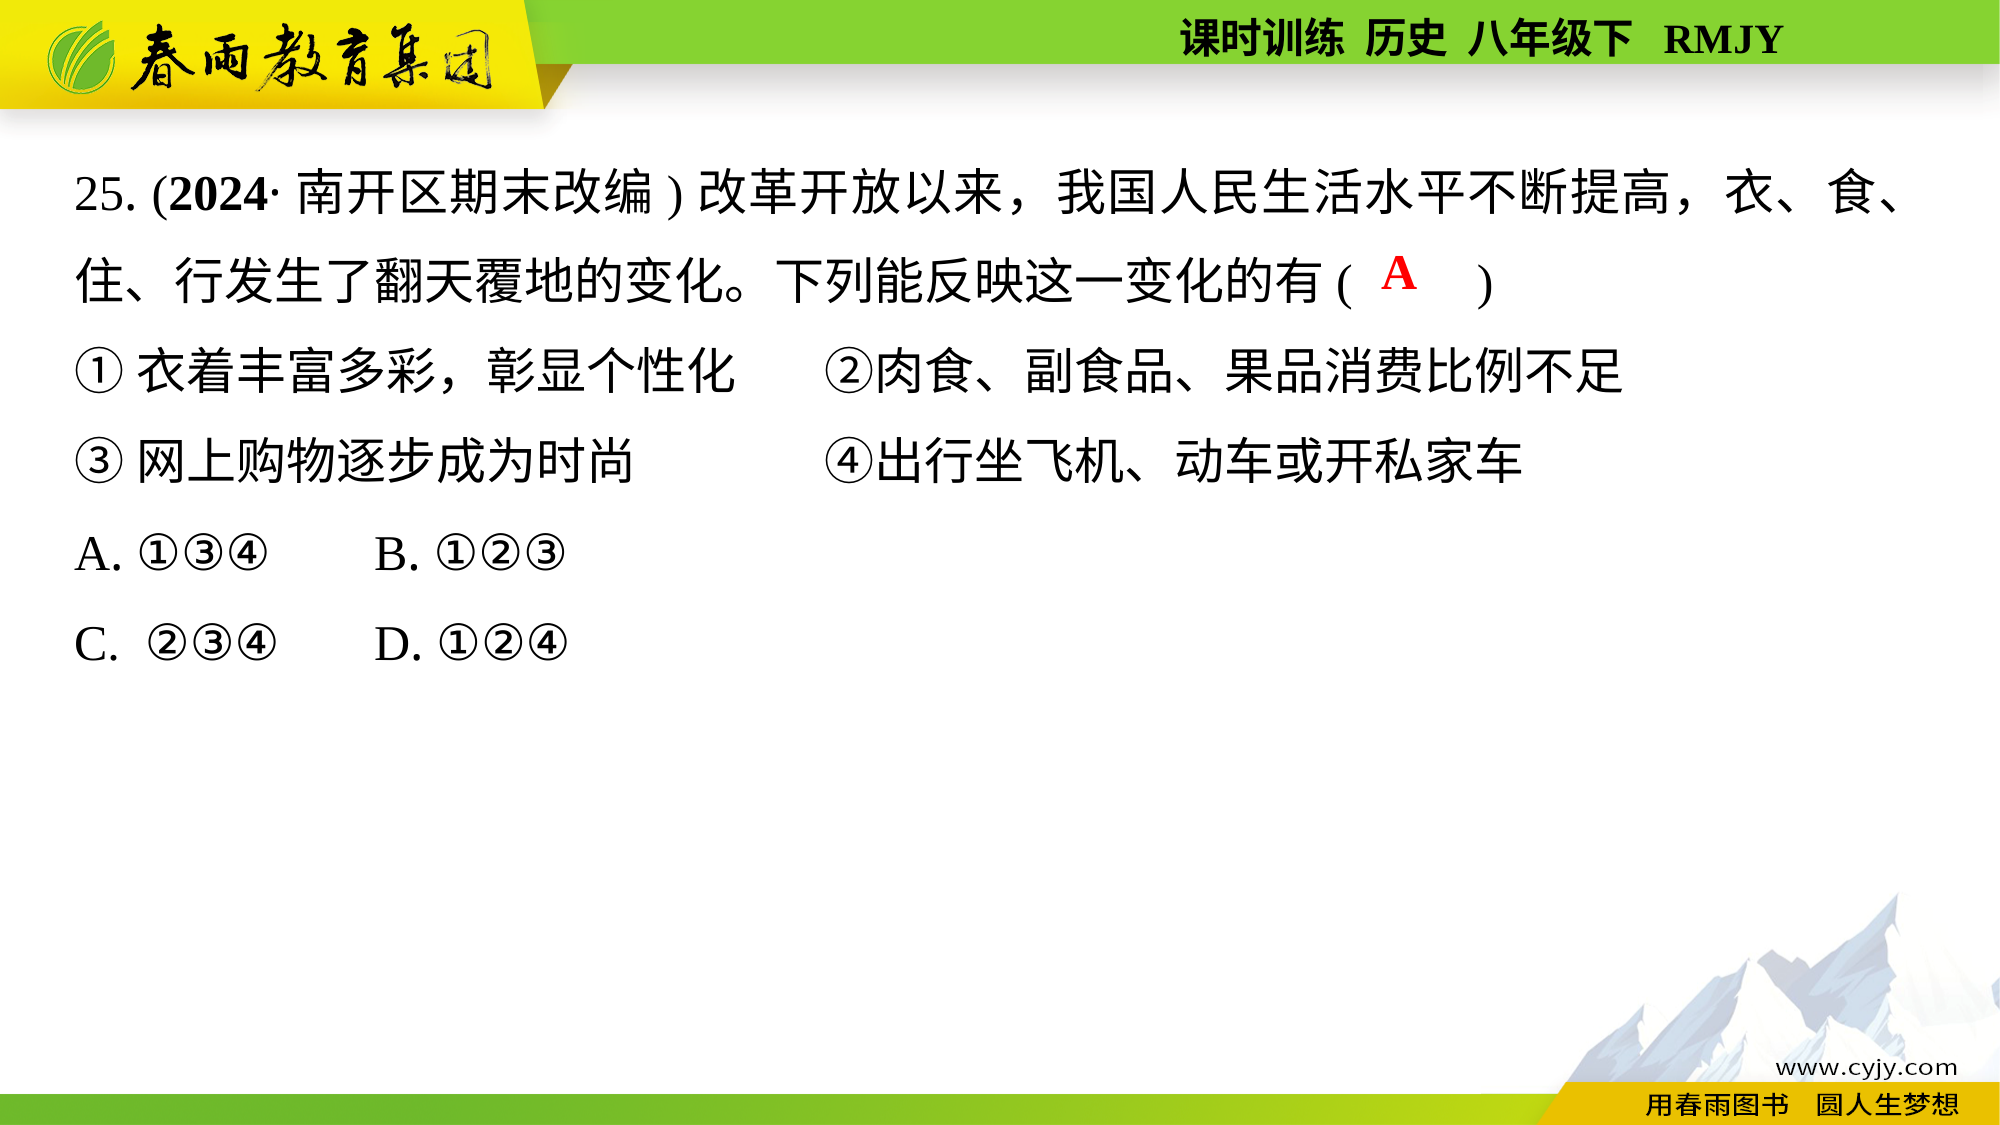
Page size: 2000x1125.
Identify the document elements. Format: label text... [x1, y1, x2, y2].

list 25. (2024·南开区期末改编)改革开放以来，我国人民生活水平不断提高，衣、食、住、行发生了翻天覆地的变化。下列能反映这一变化的有( ) ①衣着丰富多彩，彰显个性化 ②肉食、副食品、果品消费比例不足 ③网上购物逐步成为时尚 ④出行坐飞机、动车或开私家车 A. ①③④ B. ①②③ C. ②③④ D. ①②④ [59, 122, 1944, 683]
picture [0, 0, 2000, 1125]
text_box A [1366, 231, 1433, 307]
